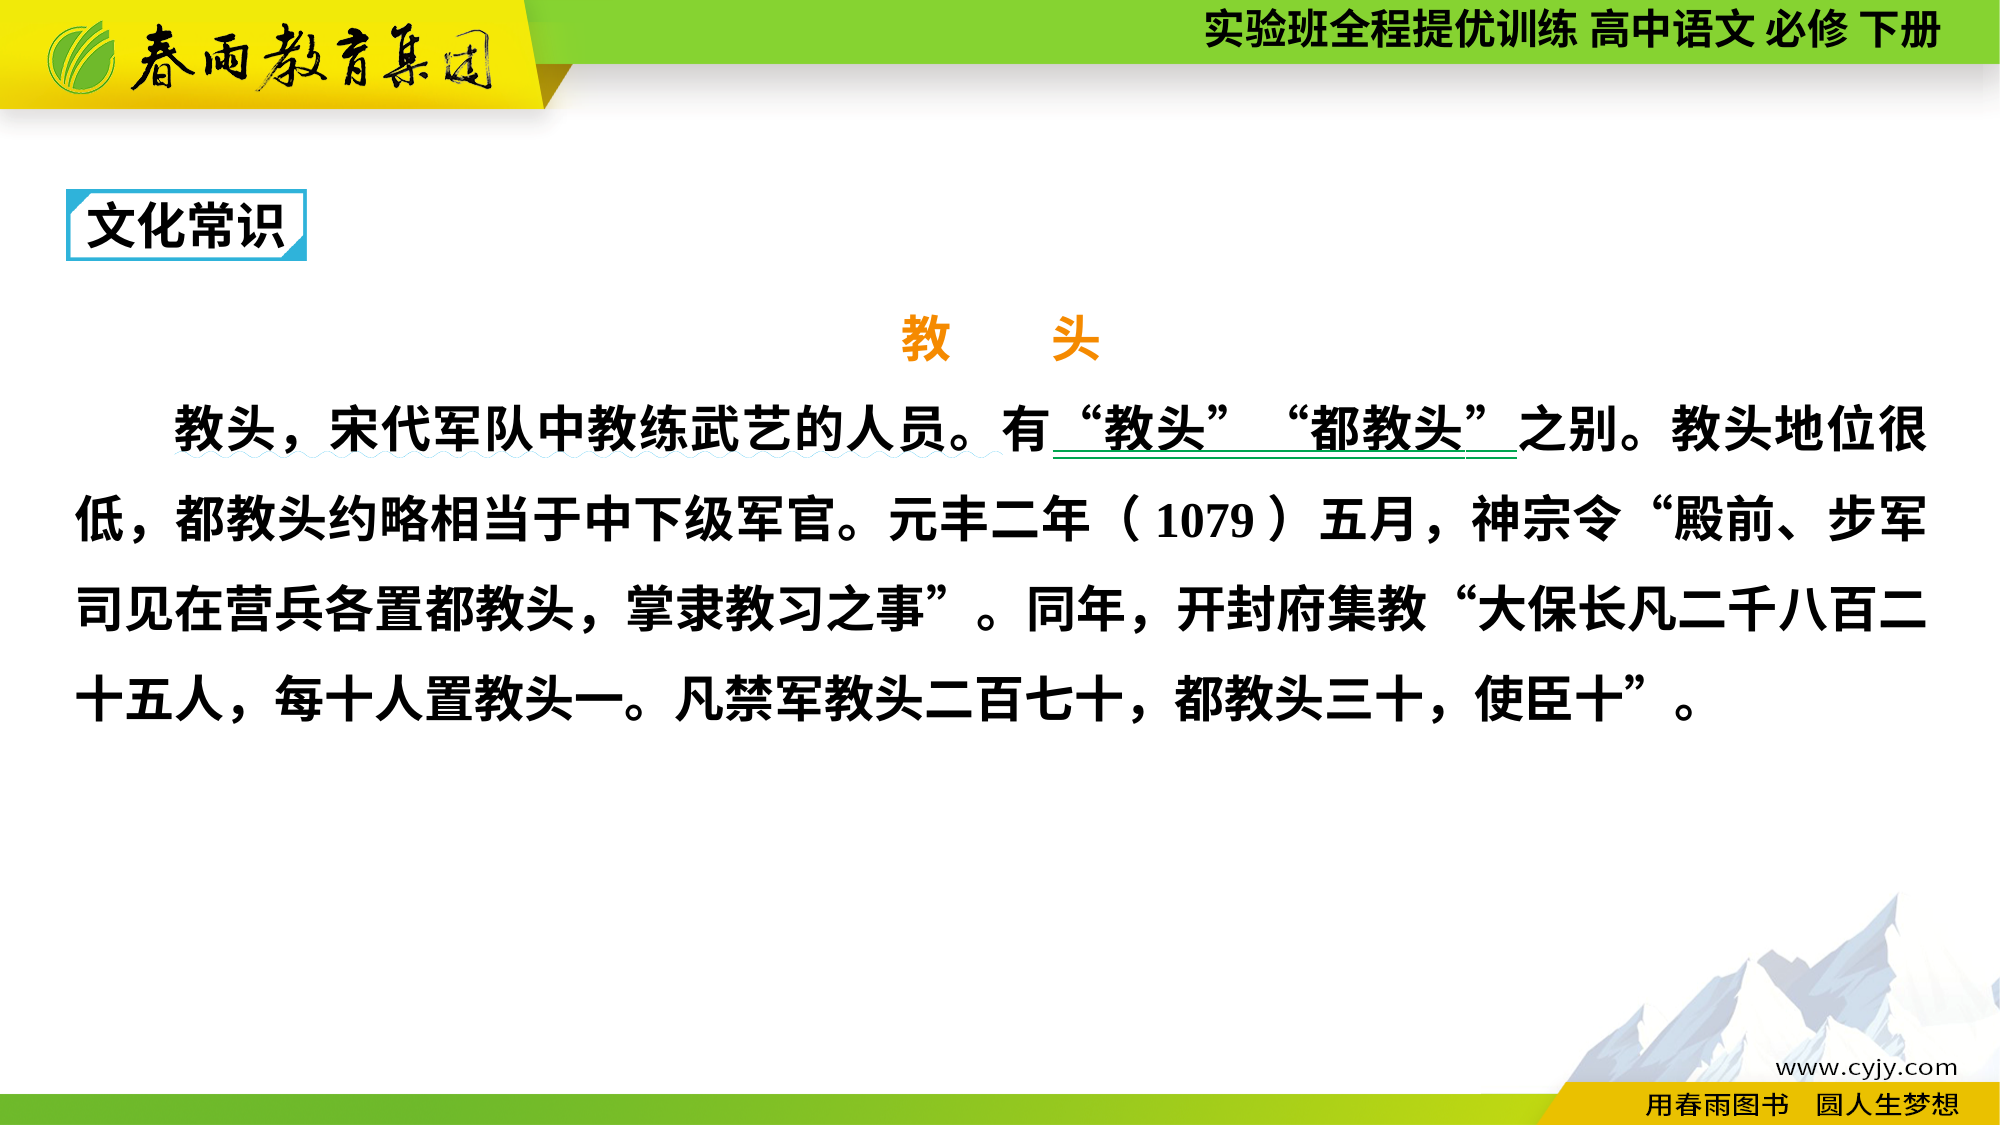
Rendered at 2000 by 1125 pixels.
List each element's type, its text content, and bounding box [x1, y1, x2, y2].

picture [0, 0, 2000, 1125]
list 教 头 教头，宋代军队中教练武艺的人员。有“教头”“都教头”之别。教头地位很低，都教头约略相当于中下级军官。元丰二年（1079）五月，神宗令“殿前、步军司见在营兵各置都教头，掌隶教习之事”。同年，开封府集教“大保长凡二千八百二十五人，每十人置教头一。凡禁军教头二百七十，都教头三十，使臣十”。 [59, 269, 1944, 728]
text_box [66, 186, 307, 264]
